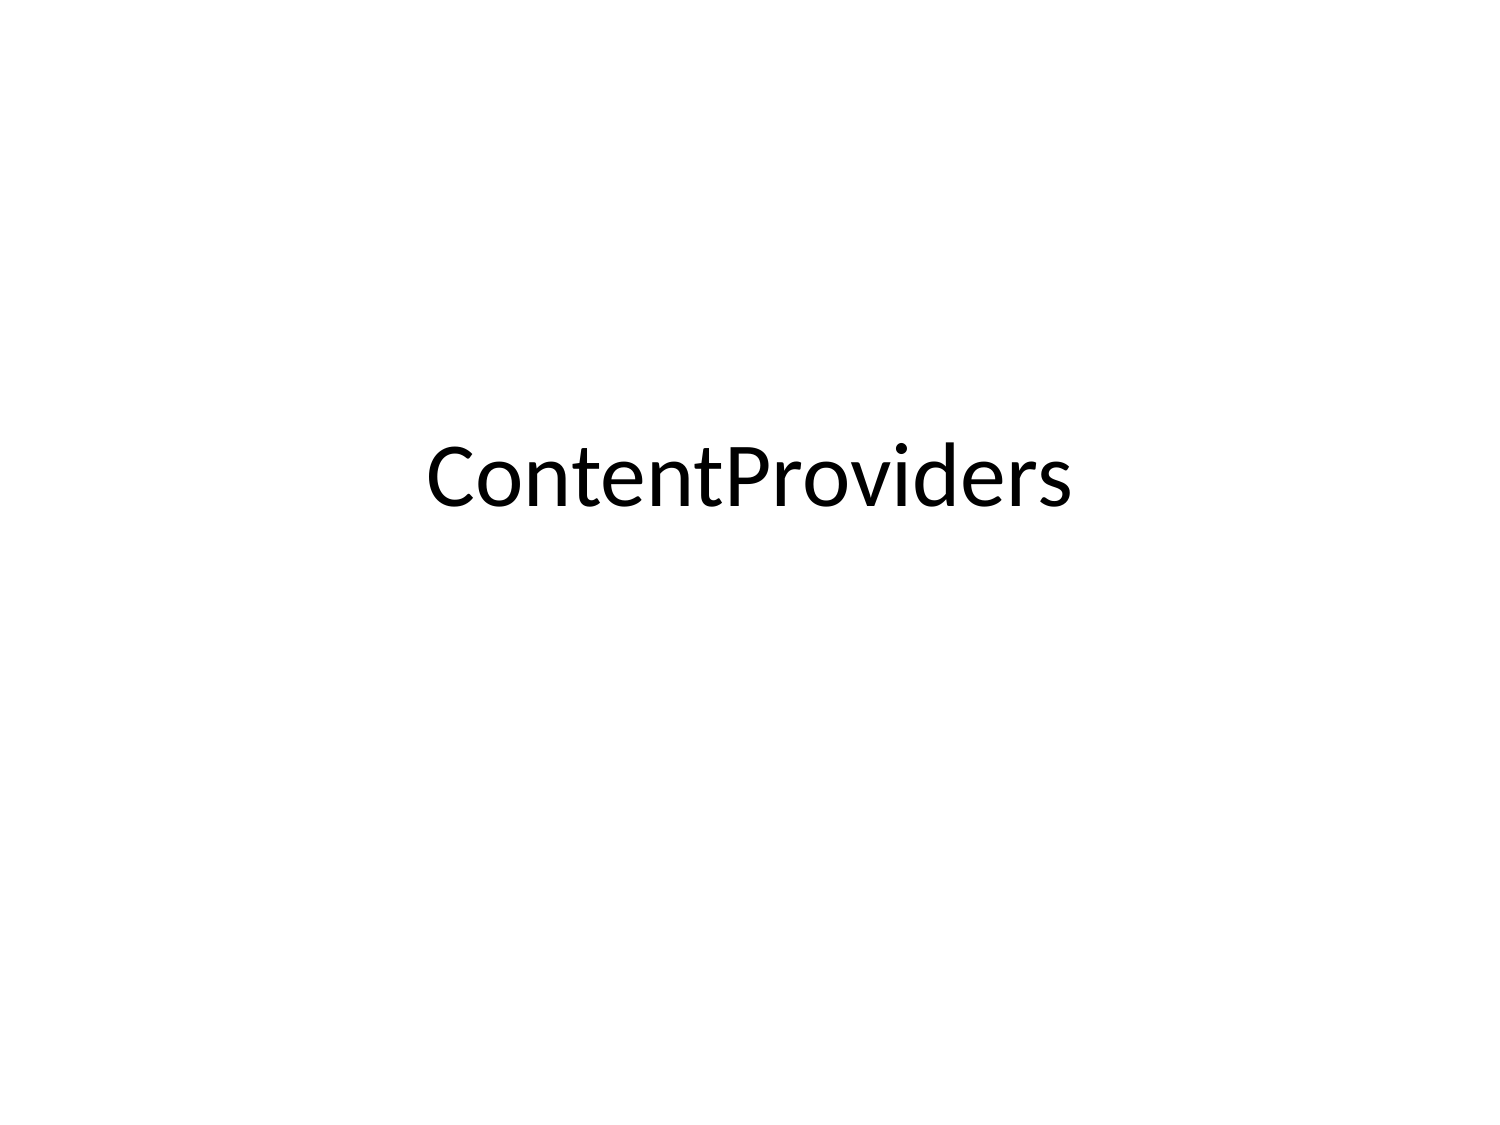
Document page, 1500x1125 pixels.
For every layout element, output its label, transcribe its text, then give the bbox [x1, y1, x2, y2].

title ContentProviders [112, 349, 1388, 591]
